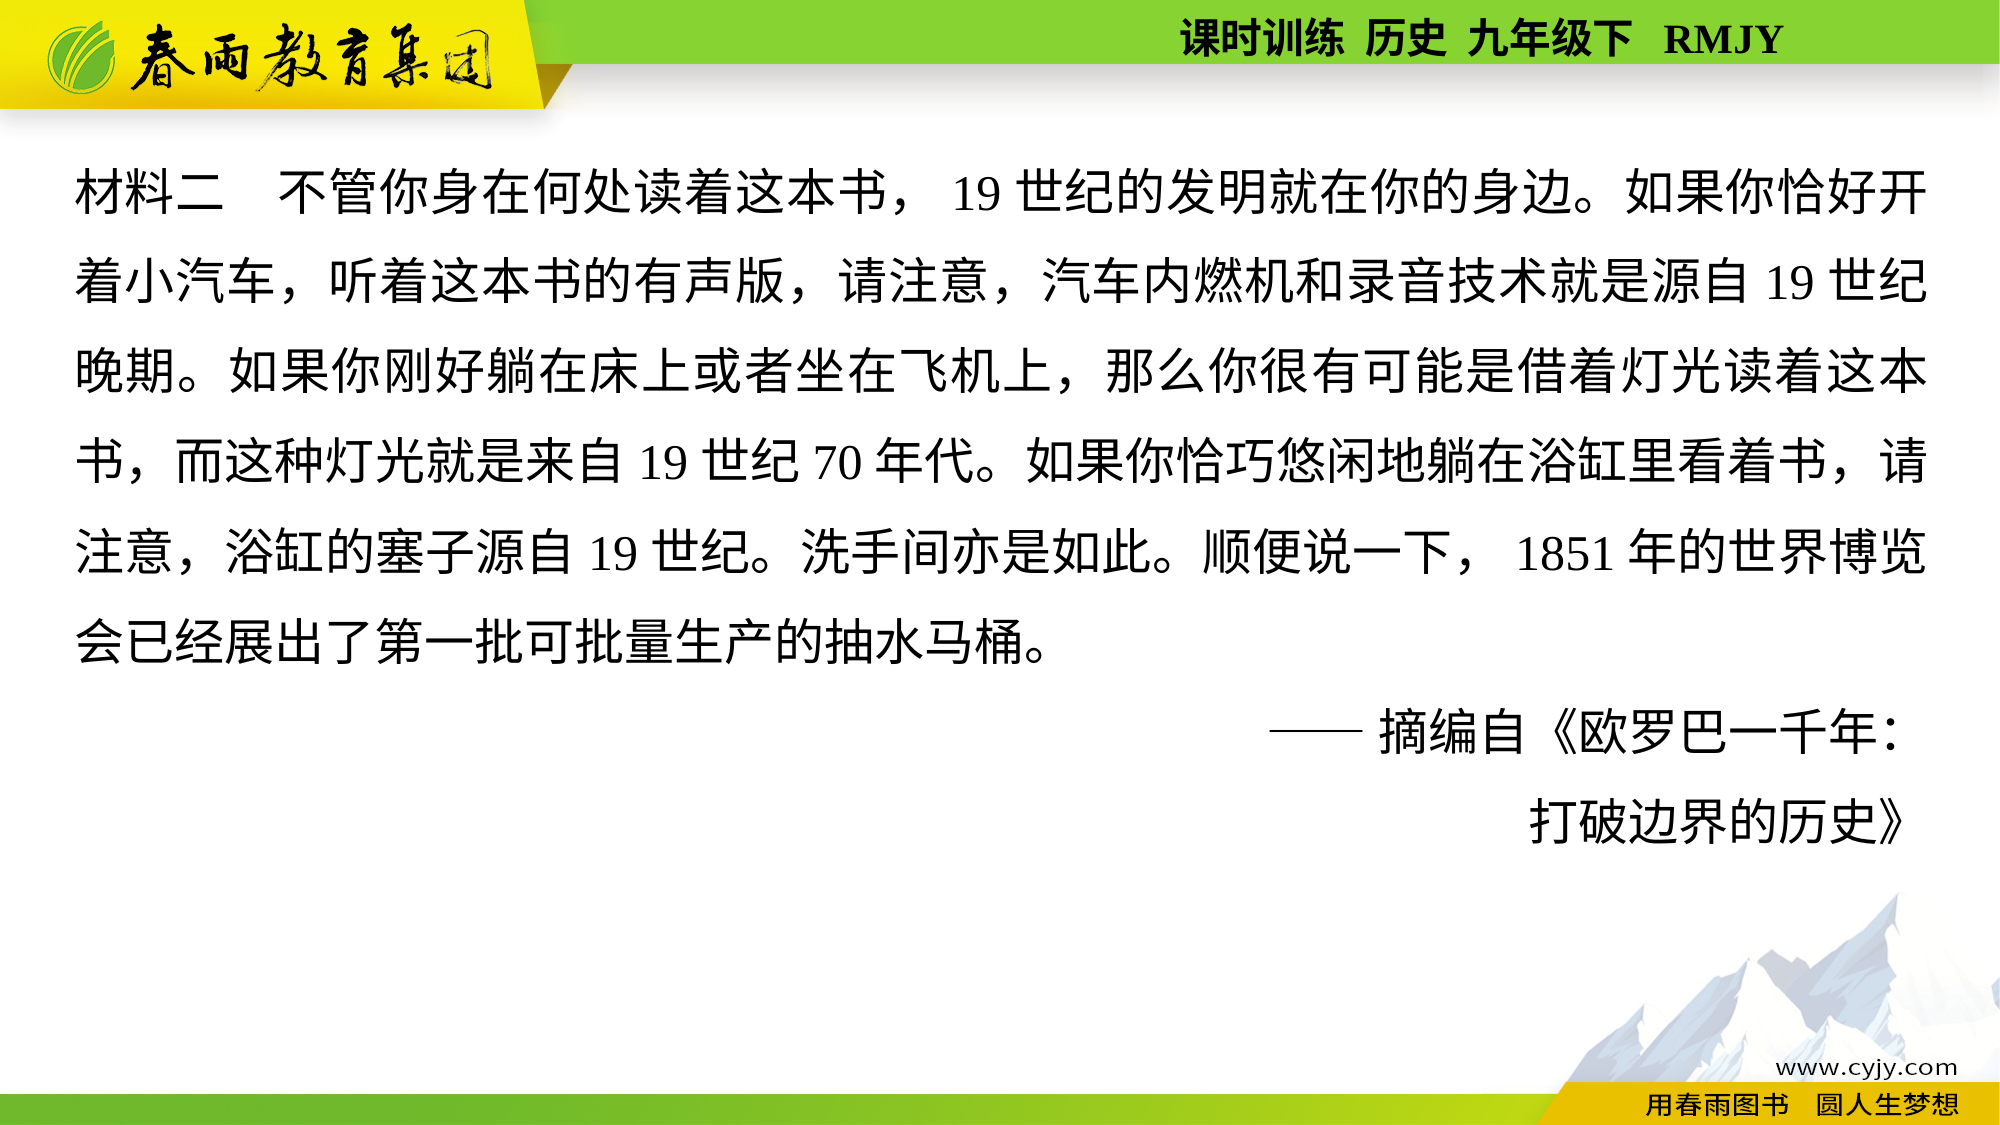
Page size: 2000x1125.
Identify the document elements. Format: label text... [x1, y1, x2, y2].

list 材料二 不管你身在何处读着这本书，19世纪的发明就在你的身边。如果你恰好开着小汽车，听着这本书的有声版，请注意，汽车内燃机和录音技术就是源自19世纪晚期。如果你刚好躺在床上或者坐在飞机上，那么你很有可能是借着灯光读着这本书，而这种灯光就是来自19世纪70年代。如果你恰巧悠闲地躺在浴缸里看着书，请注意，浴缸的塞子源自19世纪。洗手间亦是如此。顺便说一下，1851年的世界博览会已经展出了第一批可批量生产的抽水马桶。 ——摘编自《欧罗巴一千年： 打破边界的历史》 [59, 122, 1944, 854]
picture [0, 0, 2000, 1125]
